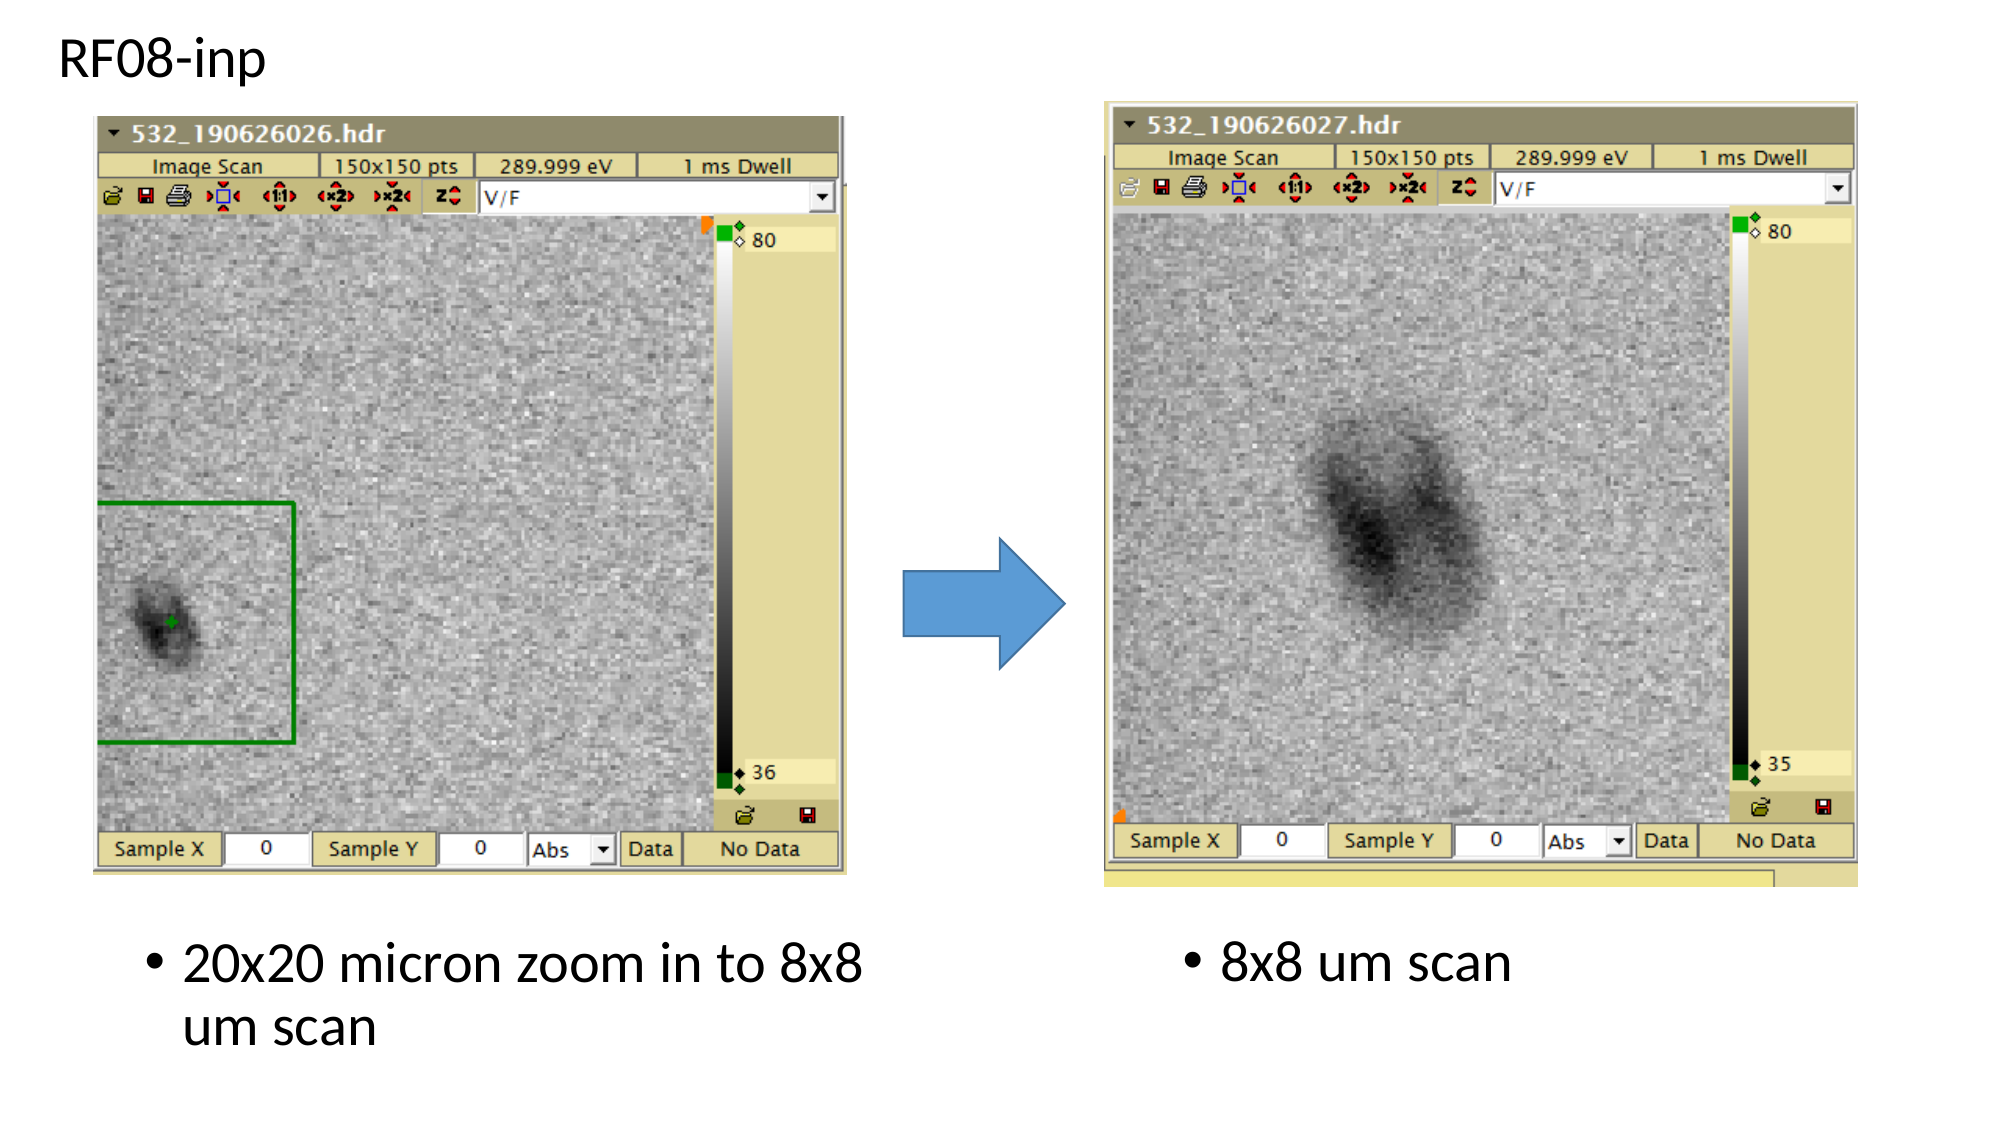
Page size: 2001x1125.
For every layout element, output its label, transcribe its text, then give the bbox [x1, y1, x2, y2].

picture [93, 116, 847, 875]
text_box RF08-inp [43, 19, 310, 128]
picture [1104, 101, 1859, 887]
text_box 8x8 um scan [1167, 923, 1967, 1125]
text_box 20x20 micron zoom in to 8x8 um scan [129, 924, 929, 1125]
text_box [902, 536, 1067, 671]
text_box [1142, 898, 1942, 1125]
